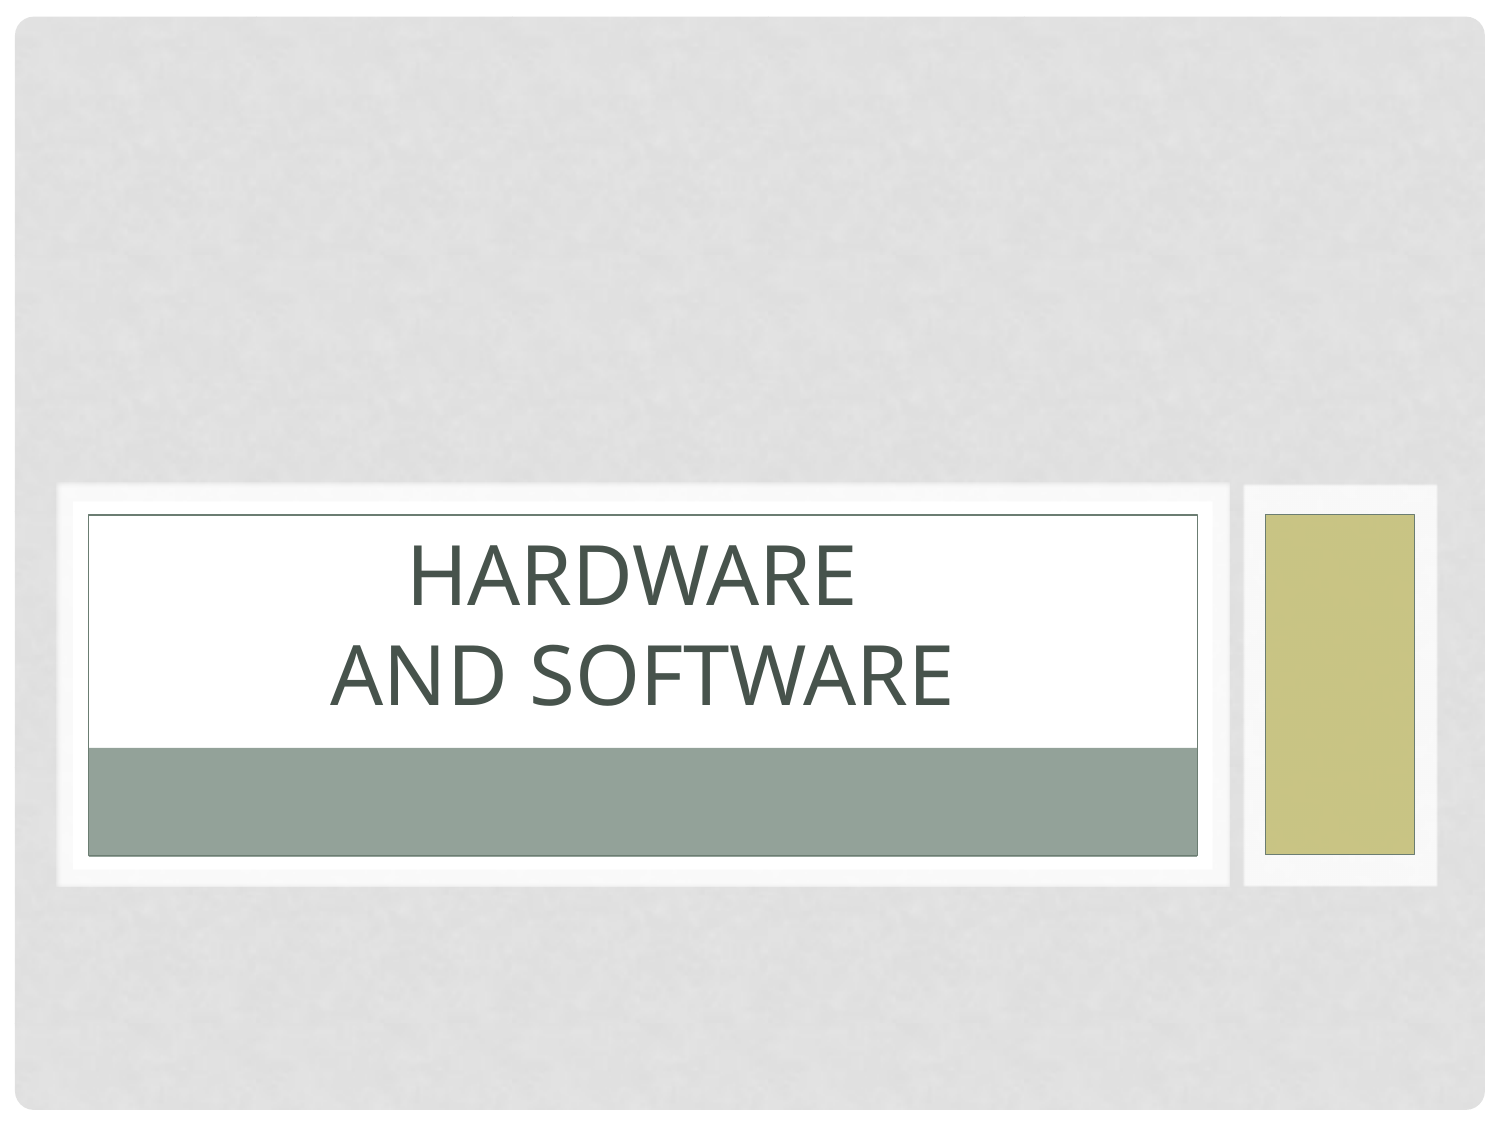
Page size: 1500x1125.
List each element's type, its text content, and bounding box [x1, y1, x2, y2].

title Hardware And Software [99, 529, 1187, 730]
